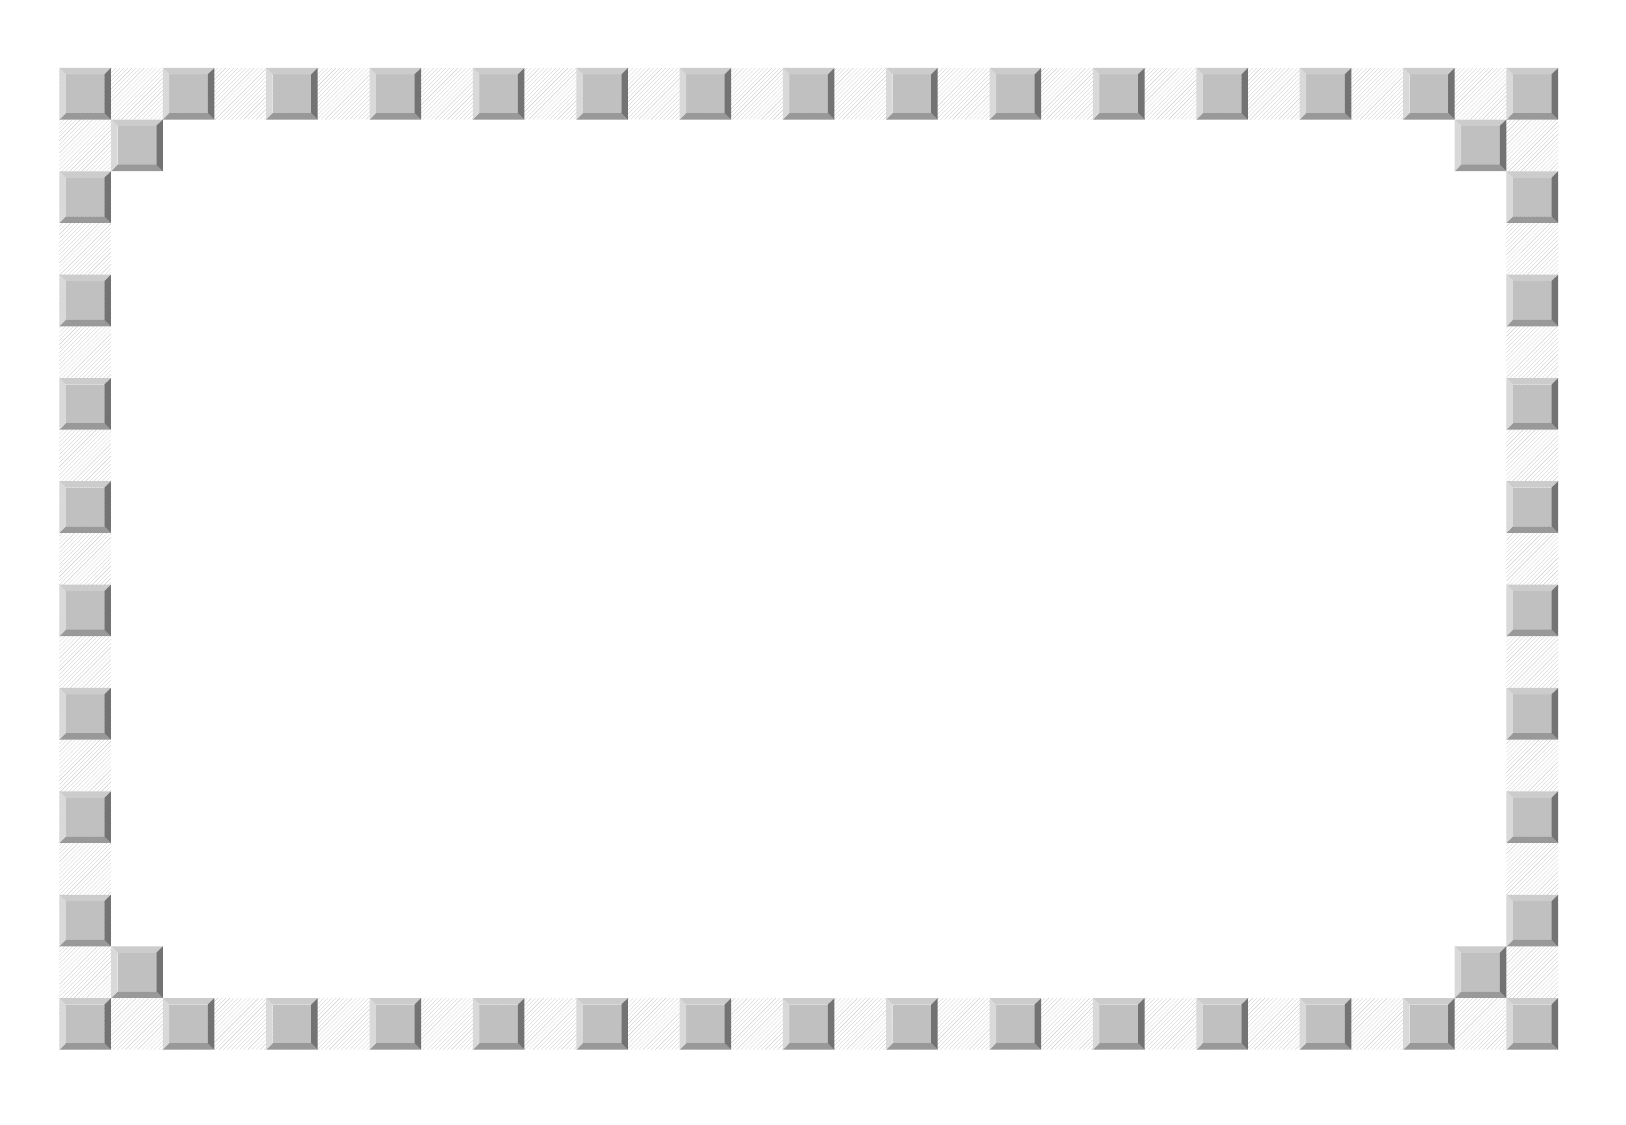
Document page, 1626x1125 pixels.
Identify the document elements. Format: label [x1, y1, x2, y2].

text_box [835, 998, 886, 1050]
text_box [59, 378, 111, 430]
text_box [369, 67, 422, 120]
text_box [1145, 67, 1196, 120]
text_box [111, 119, 163, 172]
text_box [1506, 740, 1559, 791]
text_box [1507, 947, 1559, 998]
text_box [59, 894, 111, 947]
text_box [1145, 998, 1196, 1050]
text_box [628, 67, 679, 120]
text_box [215, 998, 266, 1050]
text_box [1506, 327, 1559, 378]
text_box [1506, 637, 1559, 687]
text_box [1506, 687, 1559, 740]
text_box [318, 67, 369, 120]
text_box [1506, 998, 1559, 1050]
text_box [886, 67, 938, 120]
text_box [1506, 894, 1559, 947]
text_box [1506, 843, 1559, 894]
text_box [318, 998, 369, 1050]
text_box [422, 998, 472, 1050]
text_box [59, 171, 111, 223]
text_box [938, 998, 989, 1050]
text_box [472, 67, 525, 120]
text_box [1352, 67, 1403, 120]
text_box [938, 67, 989, 120]
text_box [162, 67, 215, 120]
text_box [59, 172, 112, 946]
text_box [782, 67, 835, 120]
text_box [1352, 998, 1403, 1050]
text_box [1403, 67, 1455, 120]
text_box [59, 67, 111, 120]
text_box [59, 998, 111, 1050]
text_box [1454, 119, 1507, 172]
text_box [472, 998, 525, 1050]
text_box [989, 998, 1042, 1050]
text_box [732, 998, 782, 1050]
text_box [835, 67, 886, 120]
text_box [1506, 378, 1559, 430]
text_box [576, 67, 628, 120]
text_box [59, 791, 111, 843]
text_box [1403, 998, 1455, 1050]
text_box [112, 67, 162, 119]
text_box [525, 67, 576, 120]
text_box [576, 998, 628, 1050]
text_box [732, 67, 782, 120]
text_box [1506, 171, 1559, 223]
text_box [1248, 998, 1299, 1050]
text_box [215, 67, 266, 120]
text_box [989, 67, 1042, 120]
text_box [1506, 67, 1559, 120]
text_box [59, 274, 111, 327]
text_box [162, 998, 215, 1050]
text_box [1507, 120, 1559, 171]
text_box [1092, 998, 1145, 1050]
text_box [1248, 67, 1299, 120]
text_box [679, 998, 732, 1050]
text_box [1196, 998, 1248, 1050]
text_box [1042, 67, 1092, 120]
text_box [1506, 481, 1559, 533]
text_box [1092, 67, 1145, 120]
text_box [59, 584, 111, 637]
text_box [369, 998, 422, 1050]
text_box [1299, 67, 1352, 120]
text_box [266, 67, 318, 120]
text_box [1506, 430, 1559, 481]
text_box [1196, 67, 1248, 120]
text_box [1454, 946, 1507, 998]
text_box [679, 67, 732, 120]
text_box [266, 998, 318, 1050]
text_box [886, 998, 938, 1050]
text_box [782, 998, 835, 1050]
text_box [628, 998, 679, 1050]
text_box [1506, 223, 1559, 274]
text_box [1042, 998, 1092, 1050]
text_box [422, 67, 472, 120]
text_box [59, 120, 111, 171]
text_box [59, 947, 112, 1050]
text_box [59, 481, 111, 533]
text_box [112, 998, 162, 1050]
text_box [1506, 533, 1559, 584]
text_box [1299, 998, 1352, 1050]
text_box [1506, 791, 1559, 843]
text_box [1455, 67, 1506, 119]
text_box [59, 687, 111, 740]
text_box [1455, 998, 1506, 1050]
text_box [1506, 584, 1559, 637]
text_box [111, 946, 163, 998]
text_box [1506, 274, 1559, 327]
text_box [525, 998, 576, 1050]
